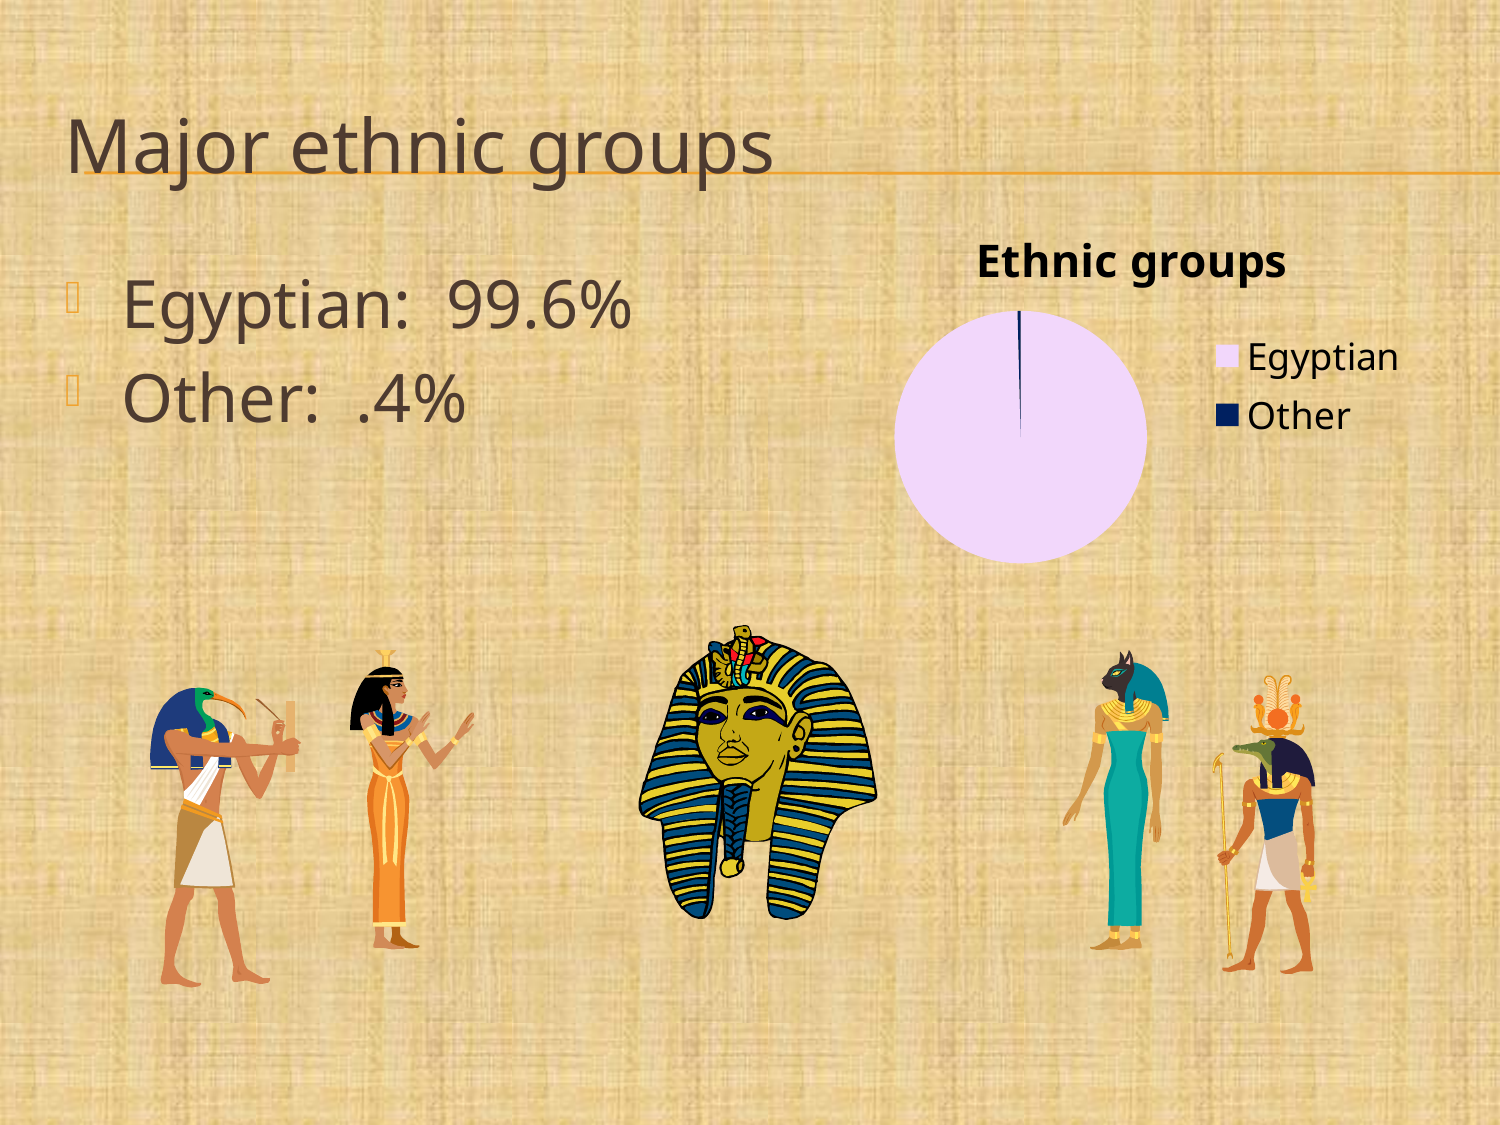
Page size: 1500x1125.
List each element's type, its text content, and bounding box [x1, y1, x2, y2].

picture [637, 624, 878, 921]
picture [1212, 674, 1317, 975]
list Egyptian: 99.6% Other: .4% [50, 254, 1475, 998]
title Major ethnic groups [50, 75, 1475, 213]
picture [0, 0, 1500, 1125]
picture [1062, 649, 1170, 951]
picture [149, 687, 302, 988]
chart [837, 199, 1426, 572]
picture [349, 649, 475, 950]
